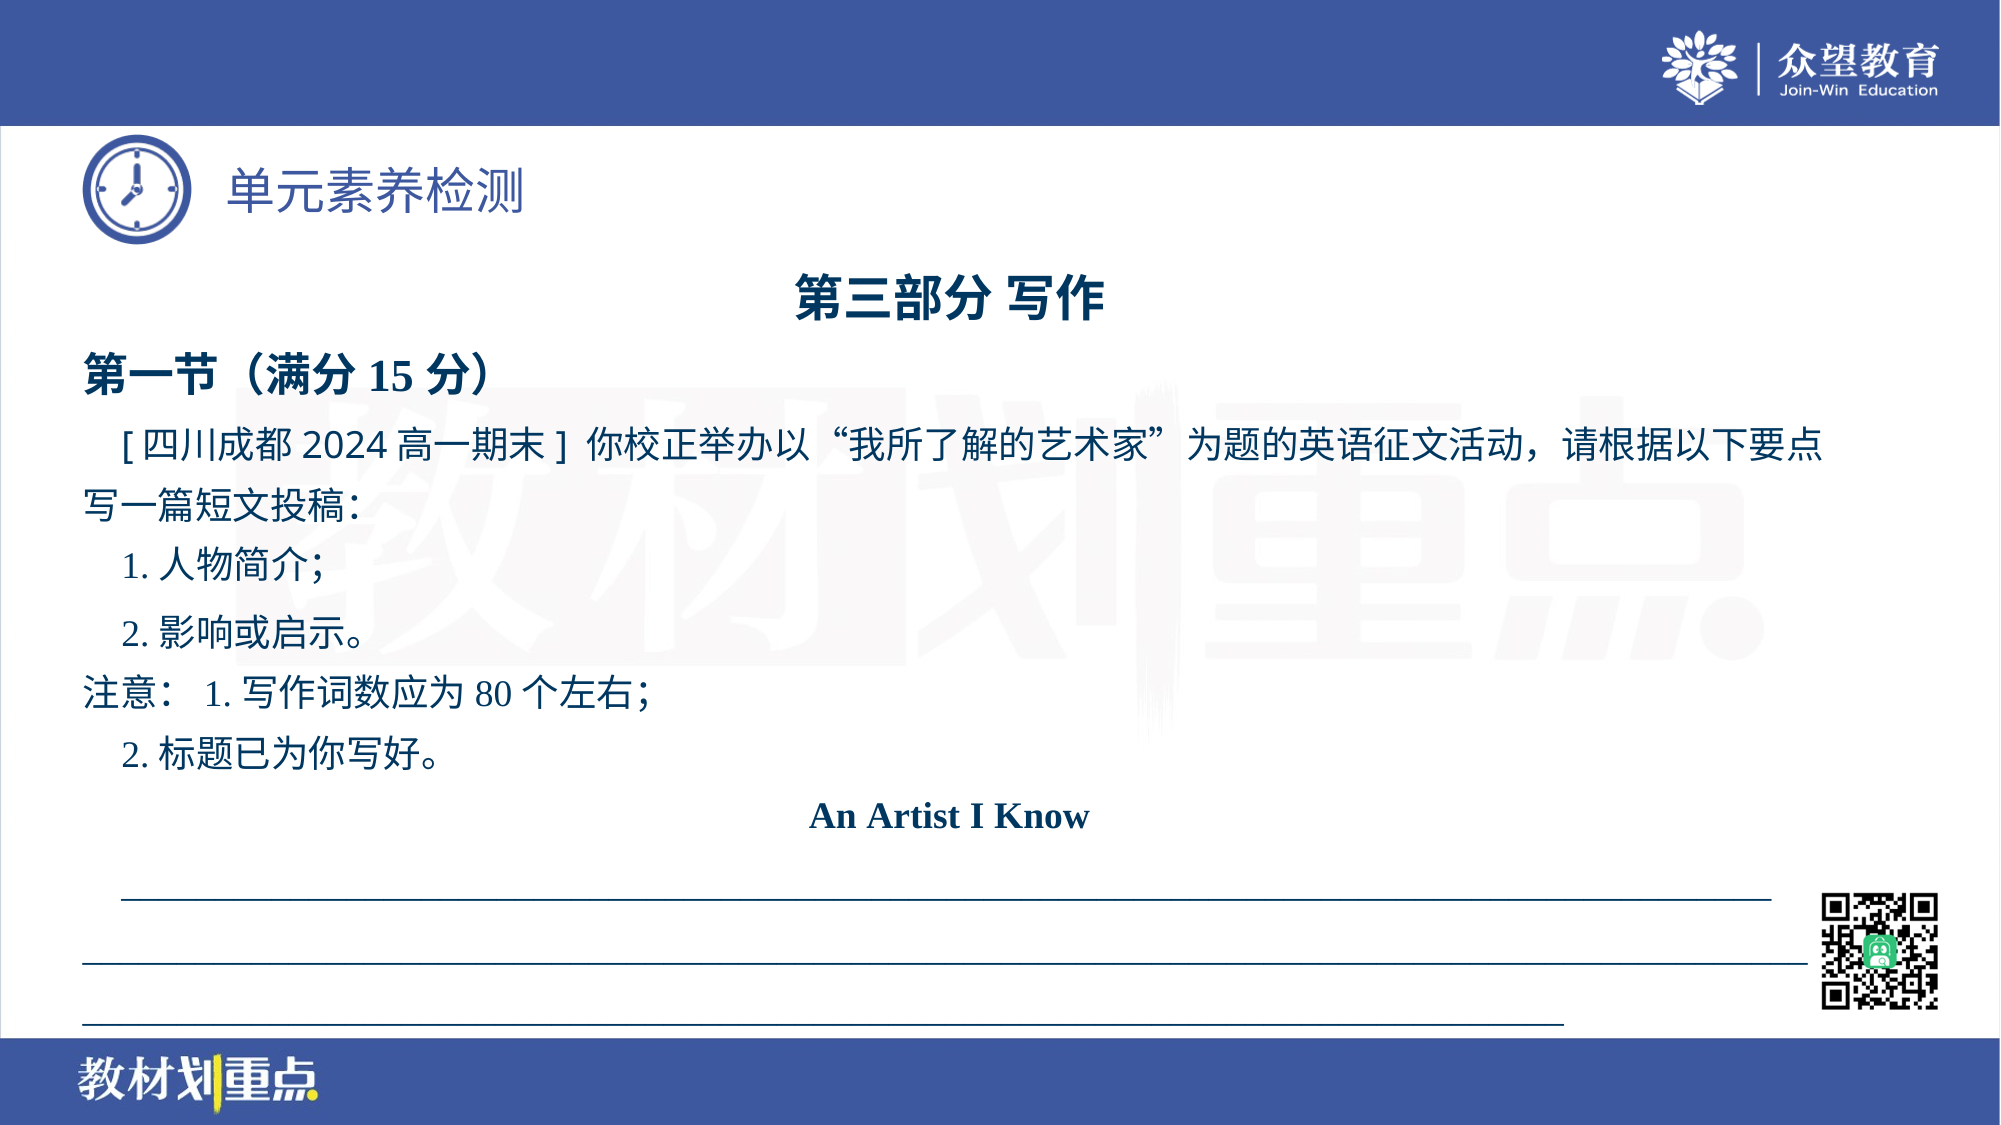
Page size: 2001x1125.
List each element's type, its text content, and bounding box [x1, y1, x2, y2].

picture [0, 0, 2000, 1125]
text_box 1.人物简介； [82, 528, 1817, 581]
text_box 2.影响或启示。 注意：1.写作词数应为80个左右； [82, 589, 1817, 709]
text_box [四川成都2024高一期末] 你校正举办以“我所了解的艺术家”为题的英语征文活动，请根据以下要点 写一篇短文投稿： [82, 401, 1817, 522]
text_box An Artist I Know [82, 777, 1817, 831]
text_box 2.标题已为你写好。 [82, 716, 1817, 770]
text_box 第一节（满分15分） [82, 327, 1817, 396]
text_box 第三部分 写作 [82, 247, 1817, 323]
text_box ________________________________________________________________________________________ ____________________________________________________________________________________________ _______________________________________________________________________________ [82, 838, 1817, 1024]
